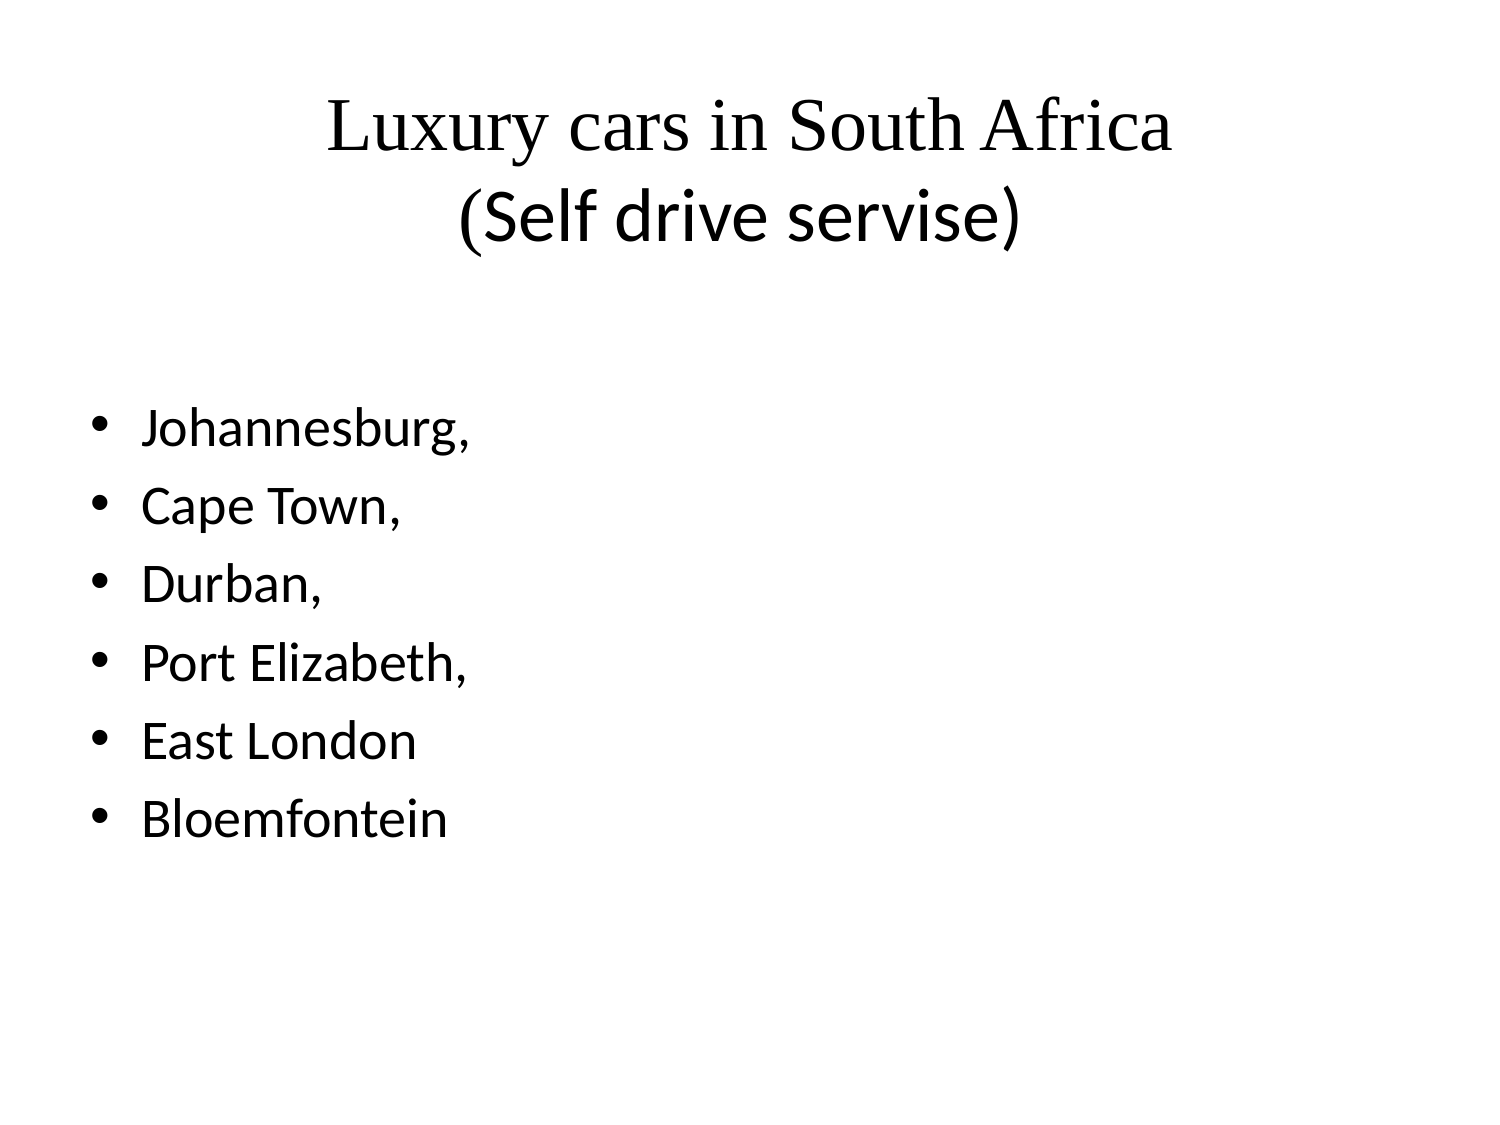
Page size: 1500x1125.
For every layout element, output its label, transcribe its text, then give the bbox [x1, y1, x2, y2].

title Luxury cars in South Africa (Self drive servise) [75, 66, 1425, 357]
list Johannesburg, Cape Town, Durban, Port Elizabeth, East London Bloemfontein [75, 382, 1425, 929]
